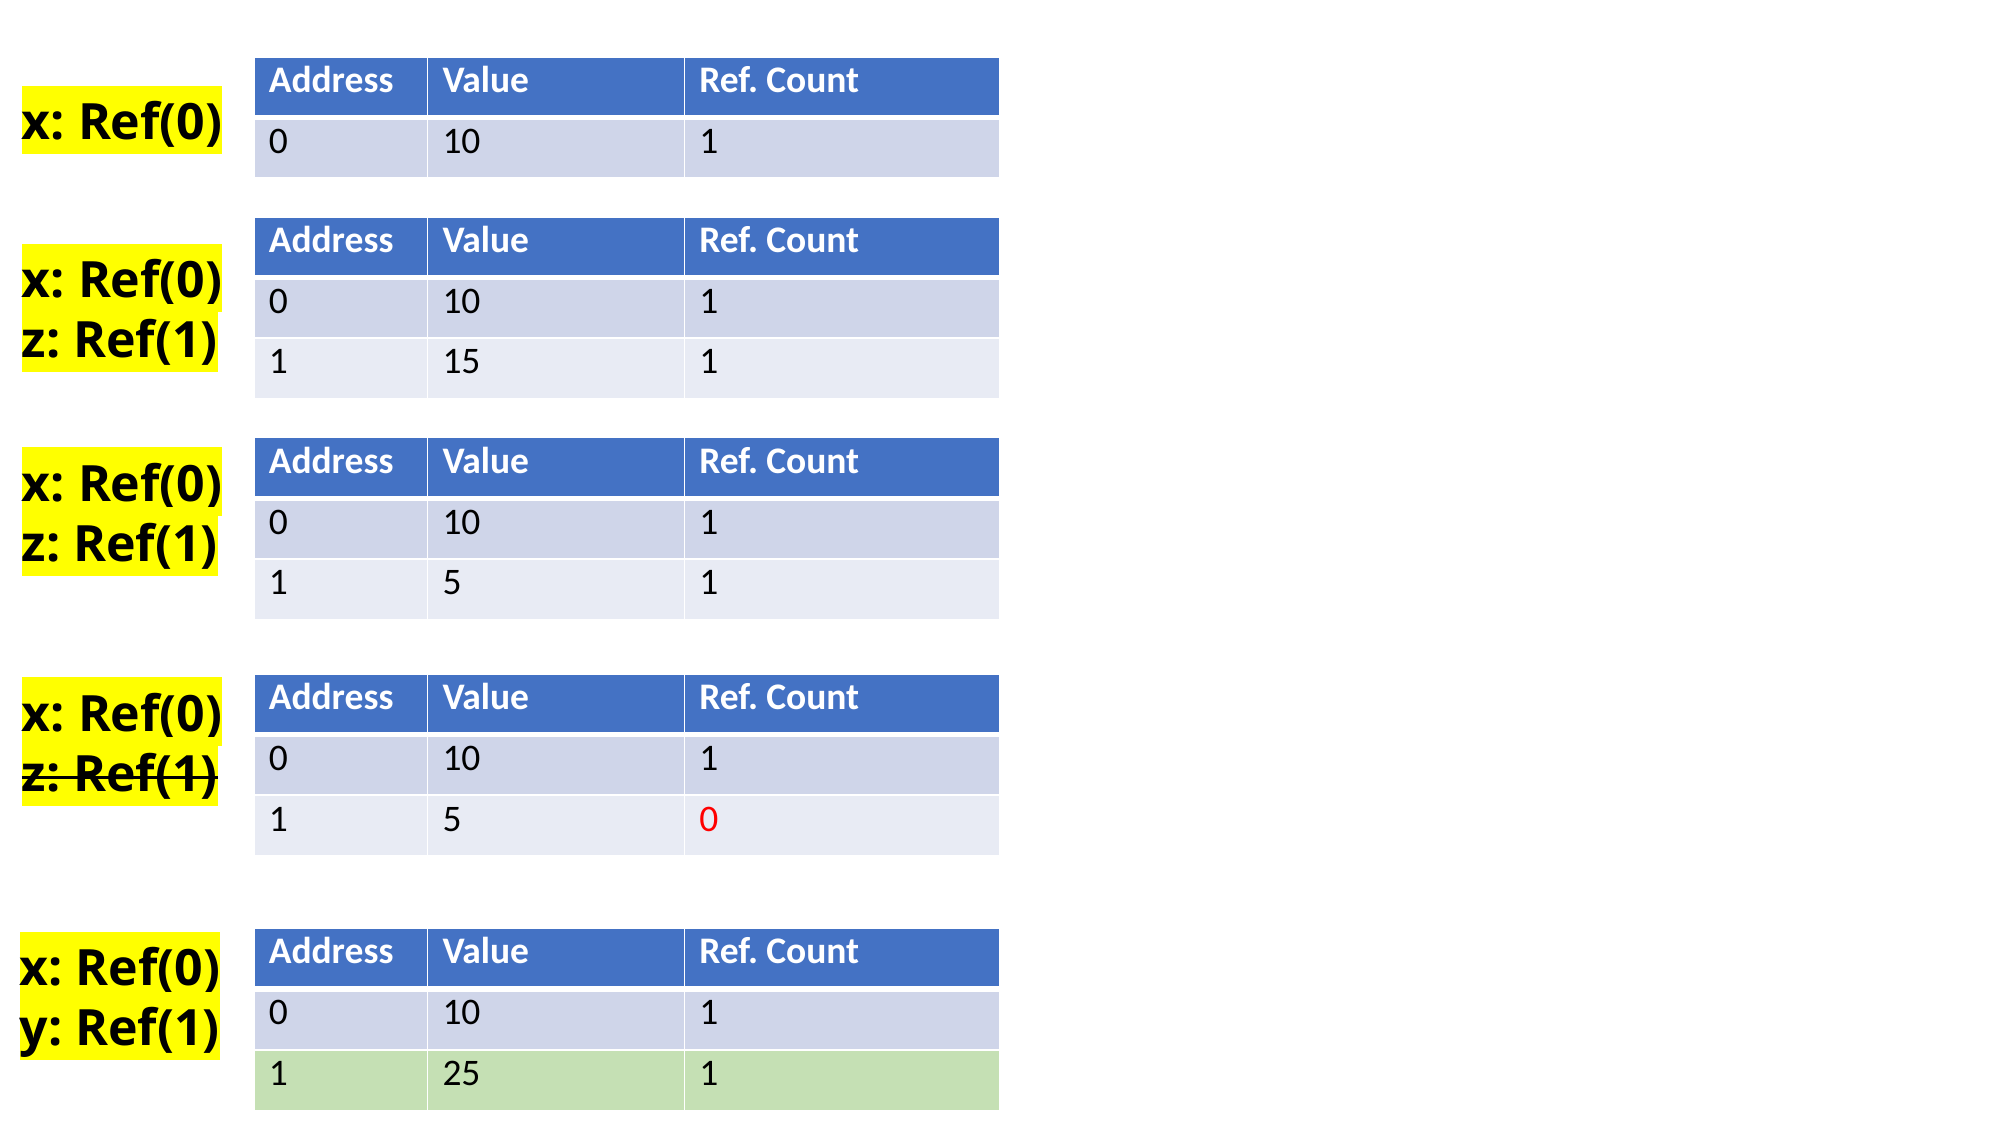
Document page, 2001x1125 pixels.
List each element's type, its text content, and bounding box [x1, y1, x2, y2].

table_cell 1 [255, 560, 427, 619]
text_box x: Ref(0) z: Ref(1) [7, 443, 237, 579]
text_box x: Ref(0) z: Ref(1) [7, 673, 237, 809]
table_header Address [255, 438, 427, 496]
table_header Ref. Count [685, 675, 999, 732]
table_cell 10 [428, 992, 684, 1049]
table_cell 0 [255, 737, 427, 794]
table_cell 10 [428, 120, 684, 177]
table_header Address [255, 218, 427, 275]
table_header Address [255, 675, 427, 732]
table_cell 1 [685, 1051, 999, 1110]
table_header Value [428, 58, 684, 115]
table_cell 0 [255, 280, 427, 337]
table_header Value [428, 218, 684, 275]
table_cell 1 [255, 796, 427, 855]
text_box x: Ref(0) z: Ref(1) [7, 239, 237, 375]
table_header Ref. Count [685, 58, 999, 115]
table_header Address [255, 58, 427, 115]
table_cell 1 [685, 120, 999, 177]
table_cell 1 [685, 560, 999, 619]
table_cell 1 [685, 501, 999, 558]
table_header Ref. Count [685, 929, 999, 986]
table_header Ref. Count [685, 438, 999, 496]
table_cell 1 [685, 992, 999, 1049]
table_cell 0 [255, 992, 427, 1049]
table_cell 15 [428, 339, 684, 398]
table_cell 10 [428, 737, 684, 794]
table_cell 5 [428, 560, 684, 619]
text_box x: Ref(0) [7, 82, 237, 157]
table_cell 25 [428, 1051, 684, 1110]
table_cell 10 [428, 501, 684, 558]
table_cell 5 [428, 796, 684, 855]
table_header Value [428, 675, 684, 732]
table_header Value [428, 929, 684, 986]
table_cell 1 [255, 1051, 427, 1110]
table_cell 1 [685, 339, 999, 398]
text_box x: Ref(0) y: Ref(1) [4, 928, 235, 1063]
table_header Ref. Count [685, 218, 999, 275]
table_cell 0 [255, 501, 427, 558]
table_header Value [428, 438, 684, 496]
table_cell 1 [685, 280, 999, 337]
table_cell 0 [255, 120, 427, 177]
table_header Address [255, 929, 427, 986]
table_cell 1 [255, 339, 427, 398]
table_cell 1 [685, 737, 999, 794]
table_cell 0 [685, 796, 999, 855]
table_cell 10 [428, 280, 684, 337]
